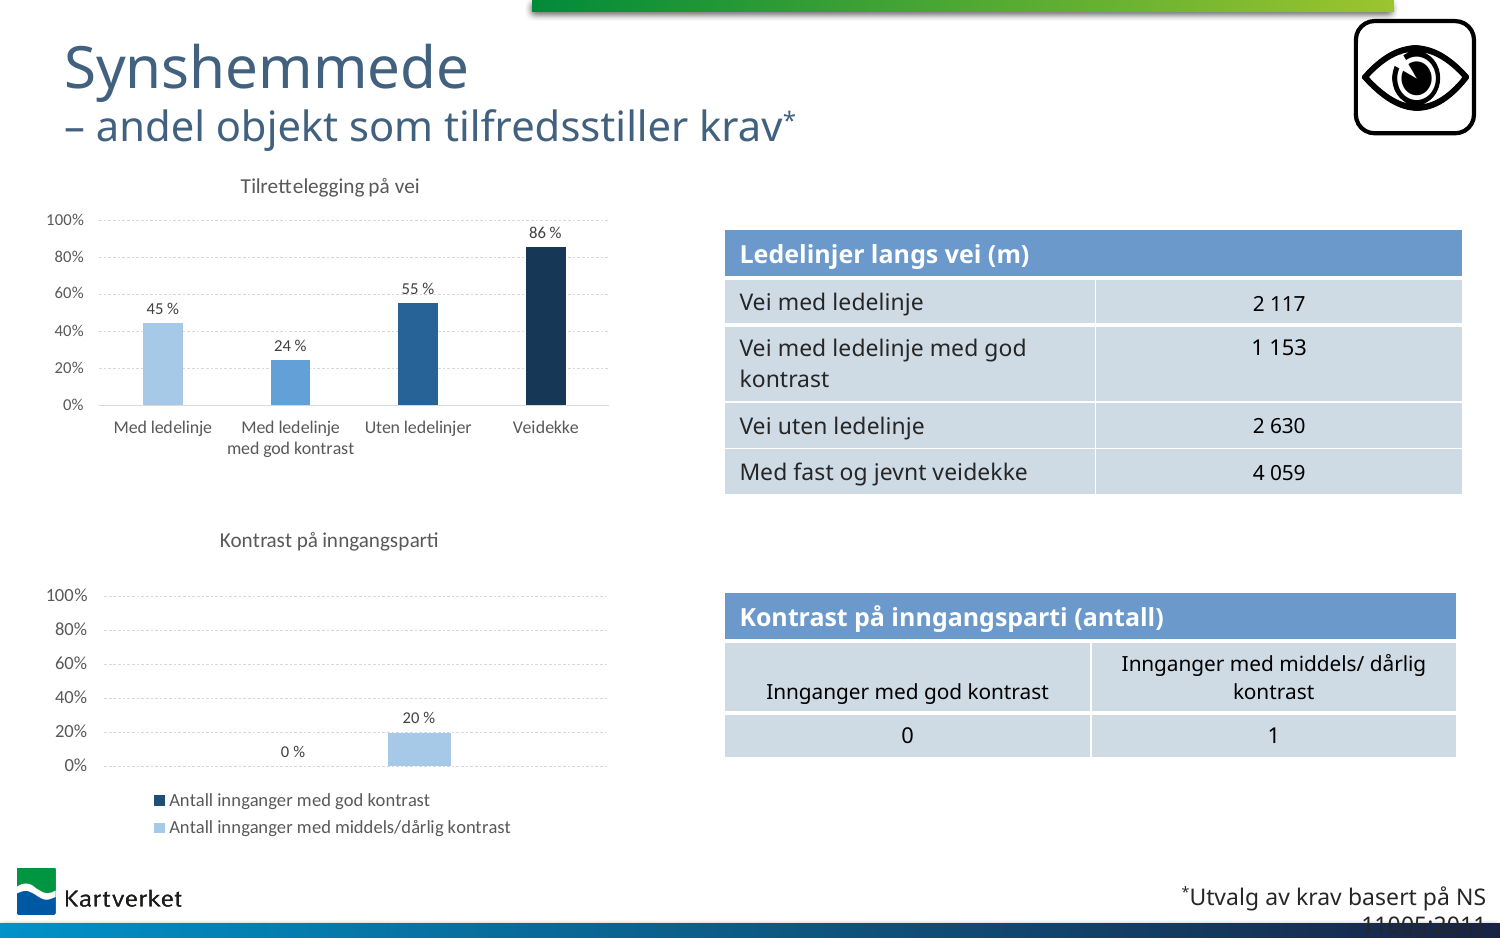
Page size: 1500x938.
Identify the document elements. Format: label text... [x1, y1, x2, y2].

table_cell 1 153 [1096, 327, 1462, 401]
text_box *Utvalg av krav basert på NS 11005:2011 [1068, 873, 1500, 938]
table_header Kontrast på inngangsparti (antall) [725, 593, 1456, 639]
table_cell Vei med ledelinje med god kontrast [725, 327, 1095, 401]
table_cell Innganger med god kontrast [725, 643, 1090, 711]
table_cell Med fast og jevnt veidekke [725, 449, 1095, 494]
table_cell 2 630 [1096, 403, 1462, 448]
table_cell Vei uten ledelinje [725, 403, 1095, 448]
text_box Synshemmede – andel objekt som tilfredsstiller krav* [49, 24, 1431, 158]
table_cell 4 059 [1096, 449, 1462, 494]
table_cell 0 [725, 715, 1090, 757]
table_cell 1 [1092, 715, 1456, 757]
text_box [1355, 20, 1475, 134]
table_header Ledelinjer langs vei (m) [725, 230, 1462, 276]
table_cell Innganger med middels/ dårlig kontrast [1092, 643, 1456, 711]
table_cell 2 117 [1096, 280, 1462, 323]
picture [41, 166, 619, 492]
picture [41, 520, 618, 846]
table_cell Vei med ledelinje [725, 280, 1095, 323]
